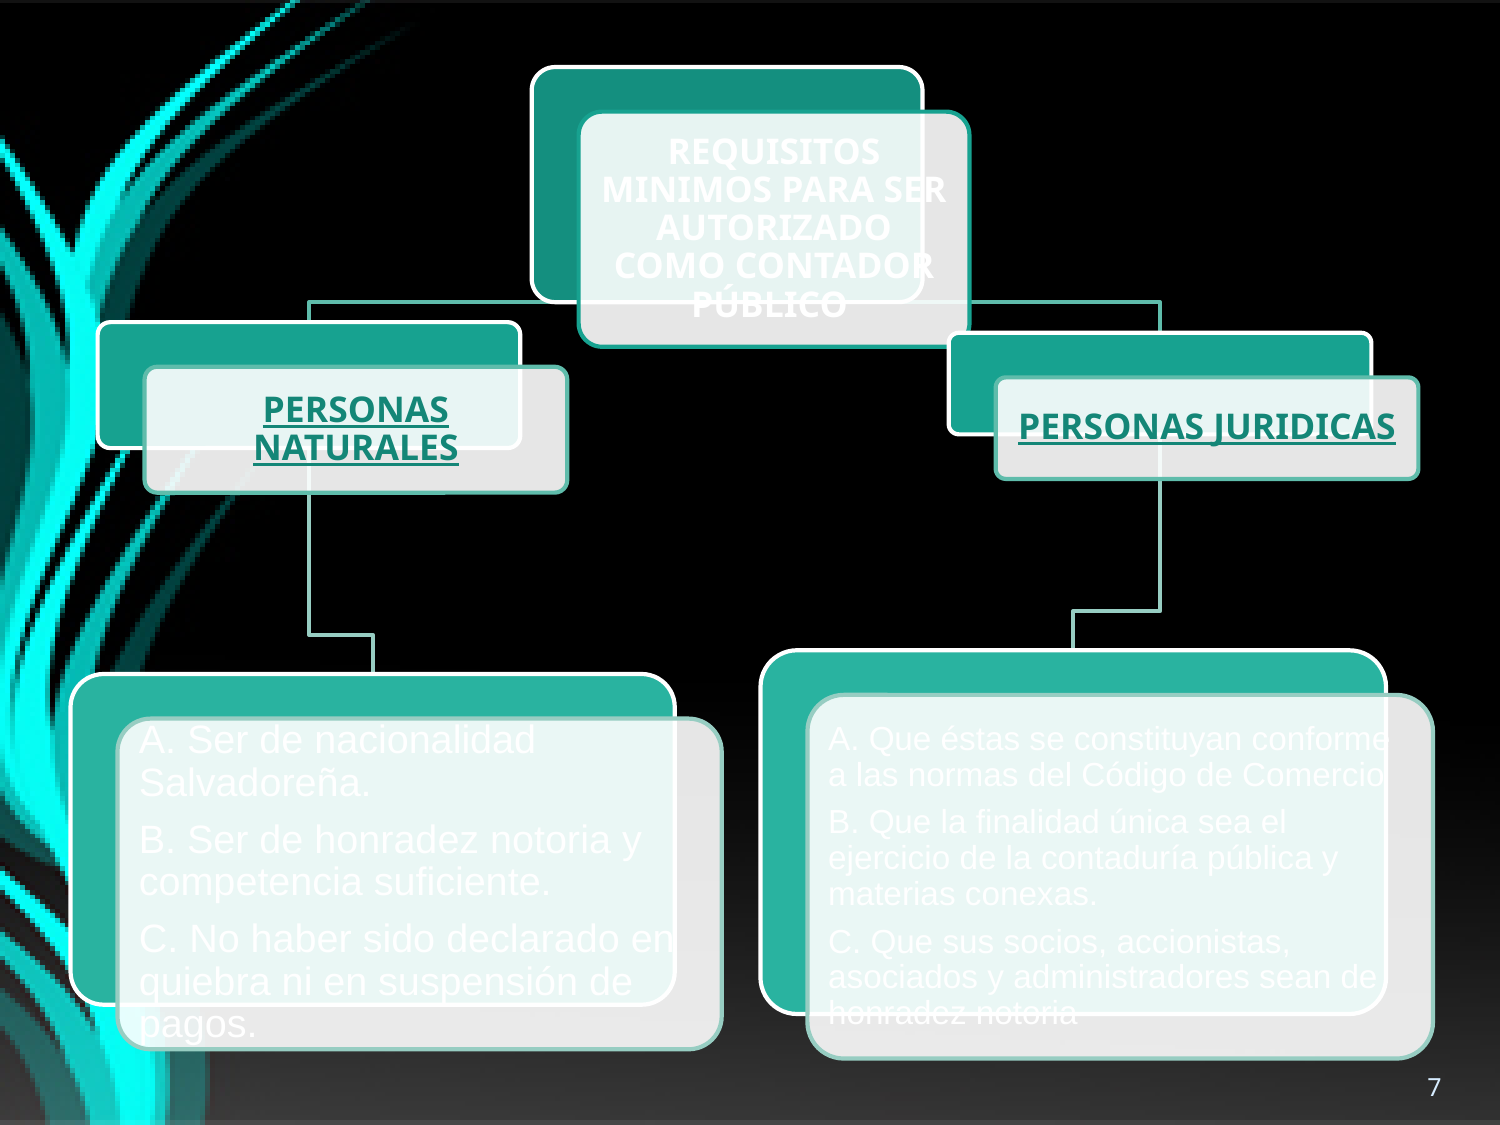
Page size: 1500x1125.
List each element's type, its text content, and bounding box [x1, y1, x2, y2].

picture [0, 0, 1500, 1125]
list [64, 66, 1448, 1059]
slide_number 7 [1412, 1052, 1488, 1113]
